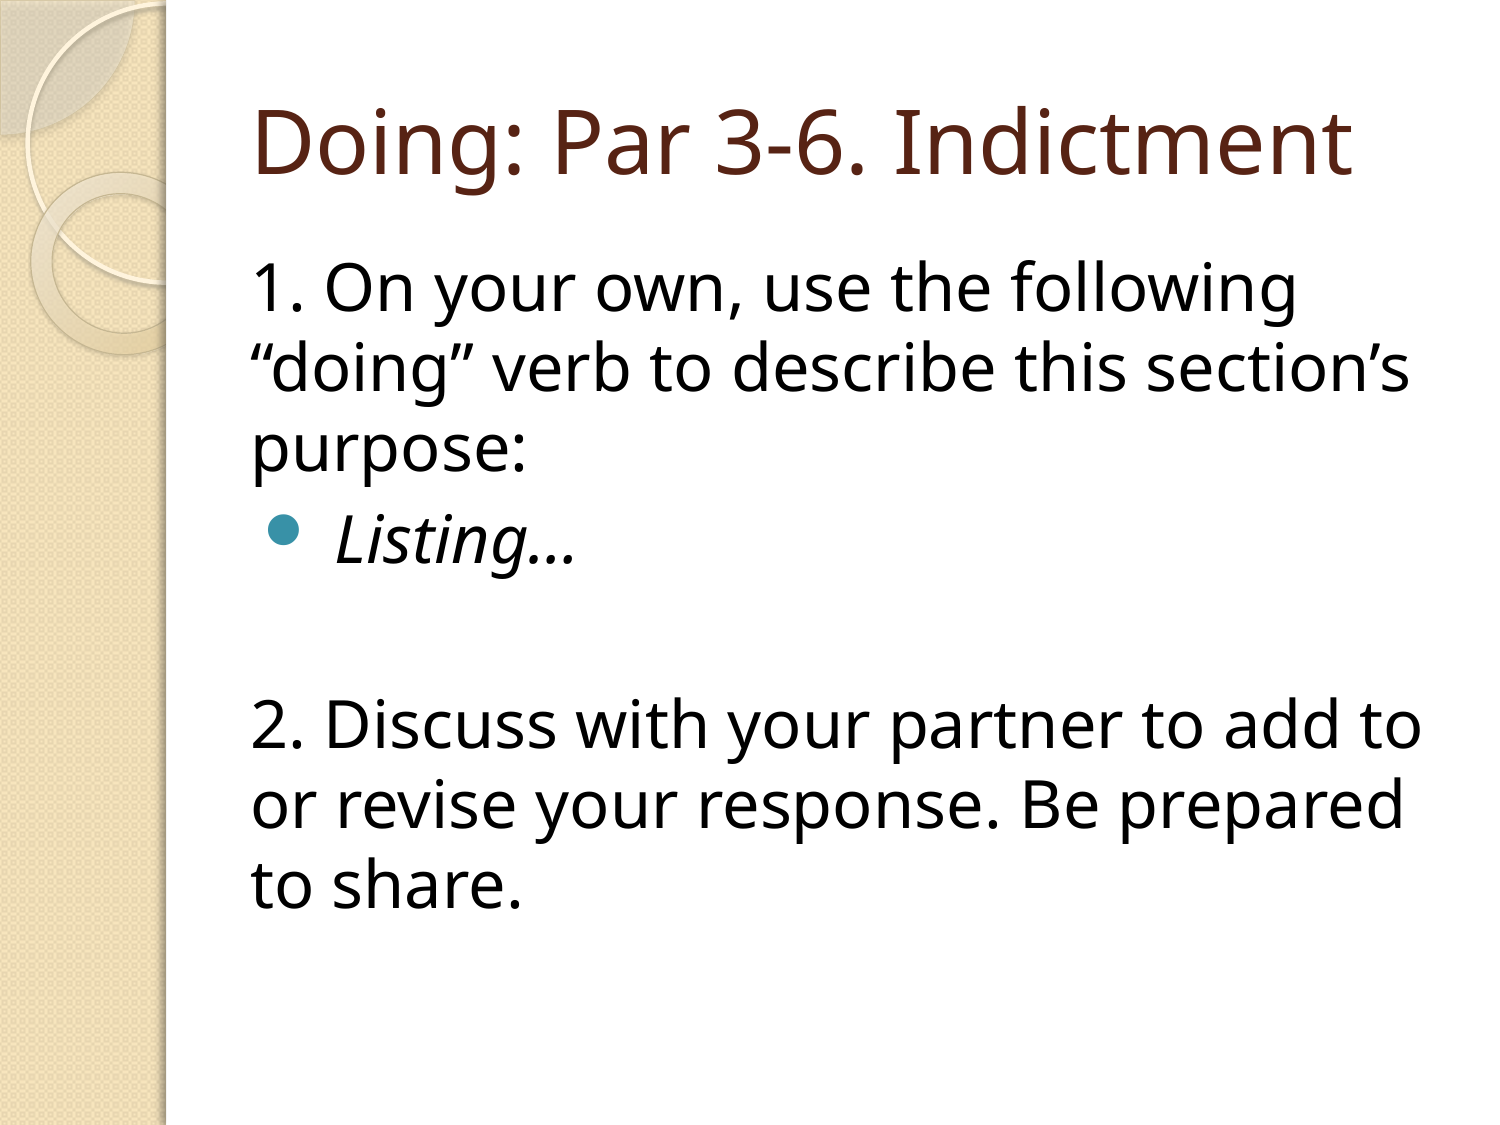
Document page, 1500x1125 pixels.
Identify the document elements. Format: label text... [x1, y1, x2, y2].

list 1. On your own, use the following “doing” verb to describe this section’s purpose: Listing… 2. Discuss with your partner to add to or revise your response. Be prepared to share. [235, 237, 1466, 1025]
title Doing: Par 3-6. Indictment [235, 45, 1466, 233]
